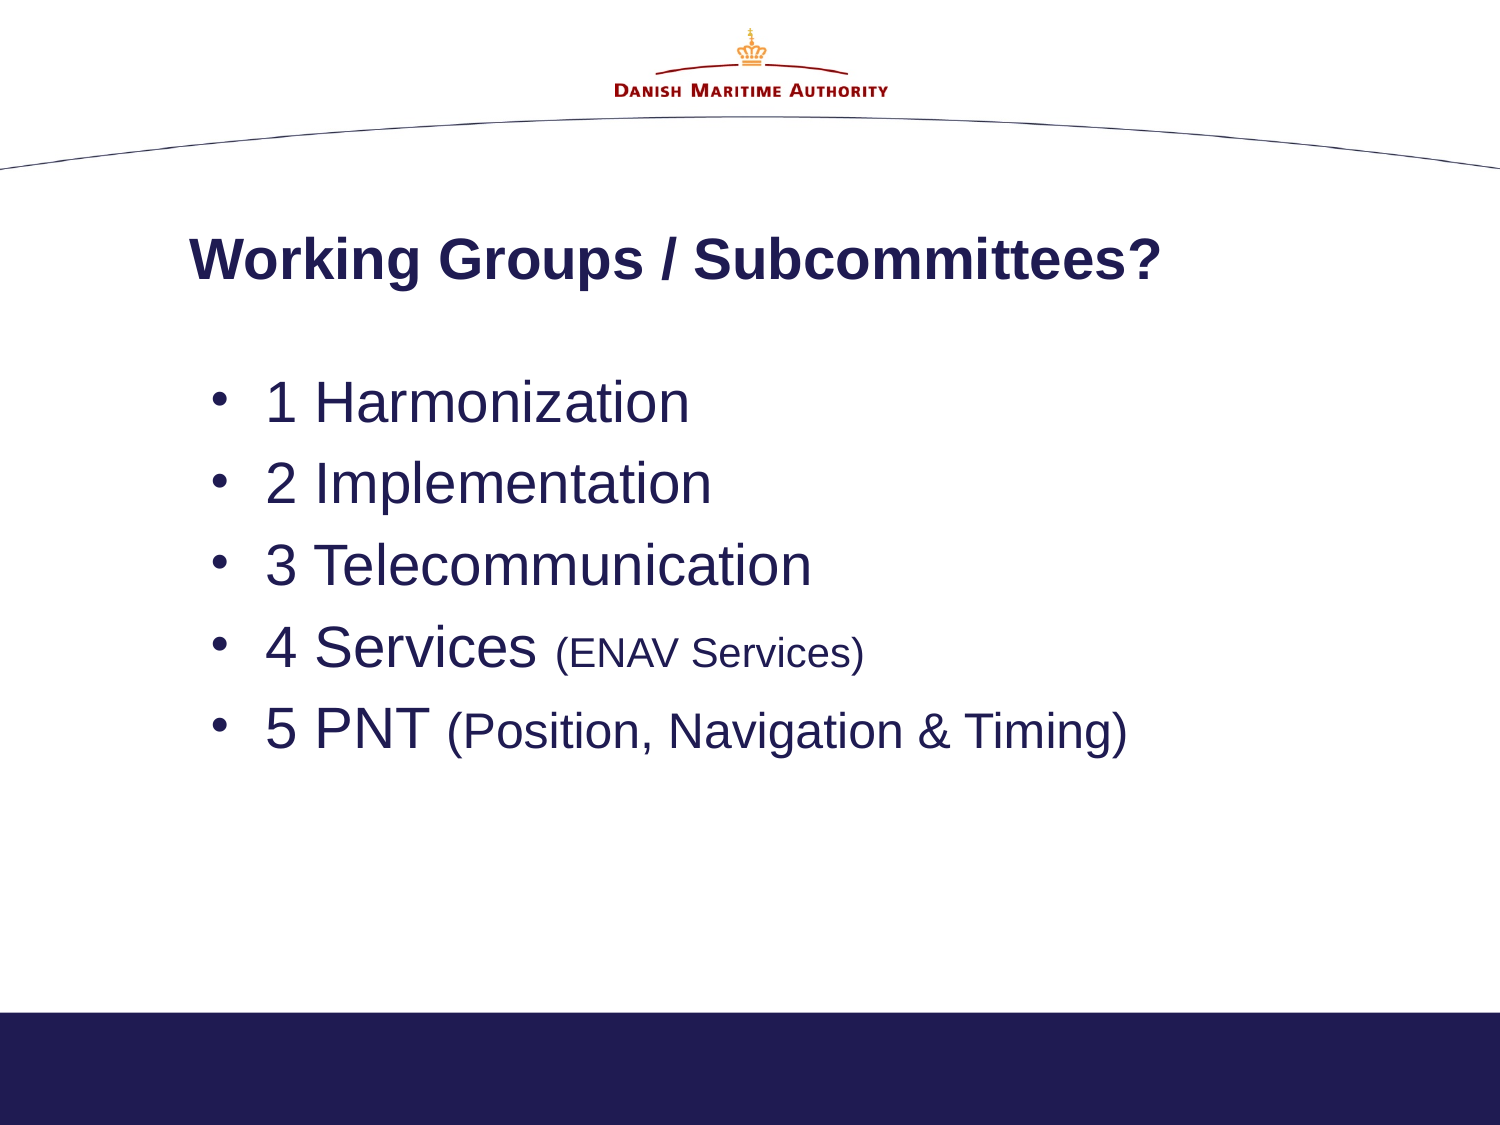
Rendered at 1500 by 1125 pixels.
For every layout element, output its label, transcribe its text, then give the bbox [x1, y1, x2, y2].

picture [0, 28, 1500, 184]
title Working Groups / Subcommittees? [174, 224, 1388, 288]
list 1 Harmonization 2 Implementation 3 Telecommunication 4 Services (ENAV Services) 5 PNT (Position, Navigation & Timing) [194, 356, 1477, 988]
